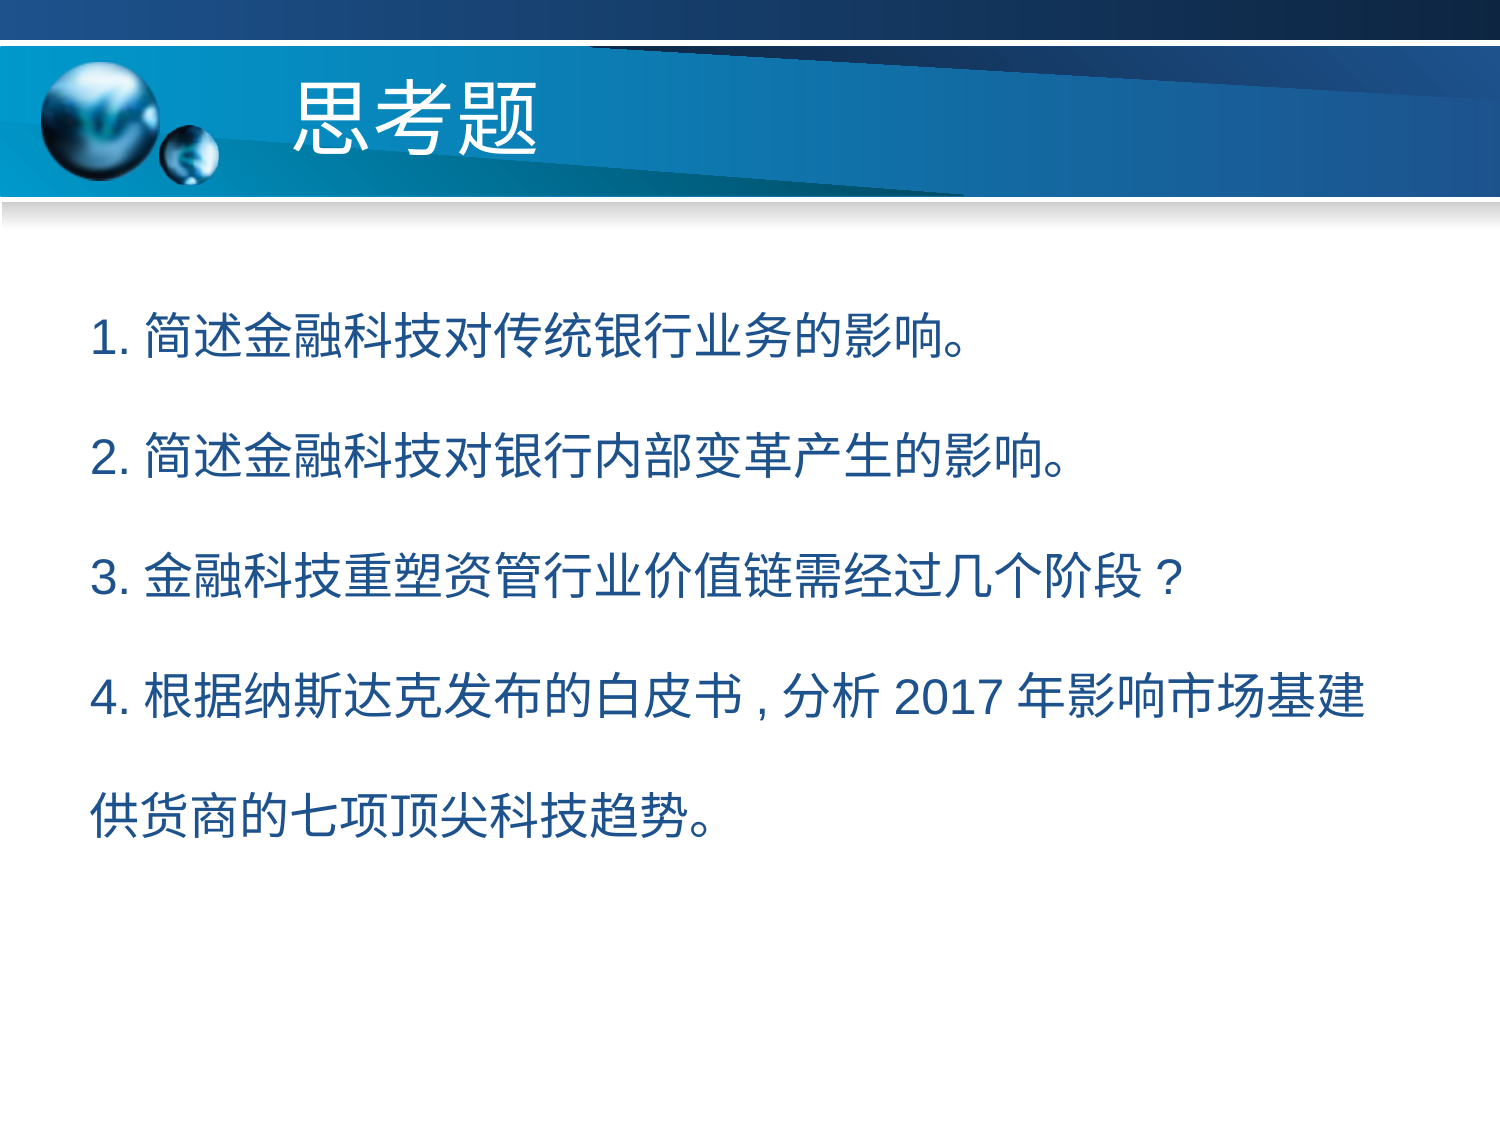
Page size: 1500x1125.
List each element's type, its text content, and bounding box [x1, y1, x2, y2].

list 1.简述金融科技对传统银行业务的影响。 2.简述金融科技对银行内部变革产生的影响。 3.金融科技重塑资管行业价值链需经过几个阶段? 4.根据纳斯达克发布的白皮书,分析2017年影响市场基建供货商的七项顶尖科技趋势。 [74, 237, 1426, 1050]
picture [160, 126, 218, 184]
picture [42, 63, 159, 180]
title 思考题 [274, 44, 1363, 188]
